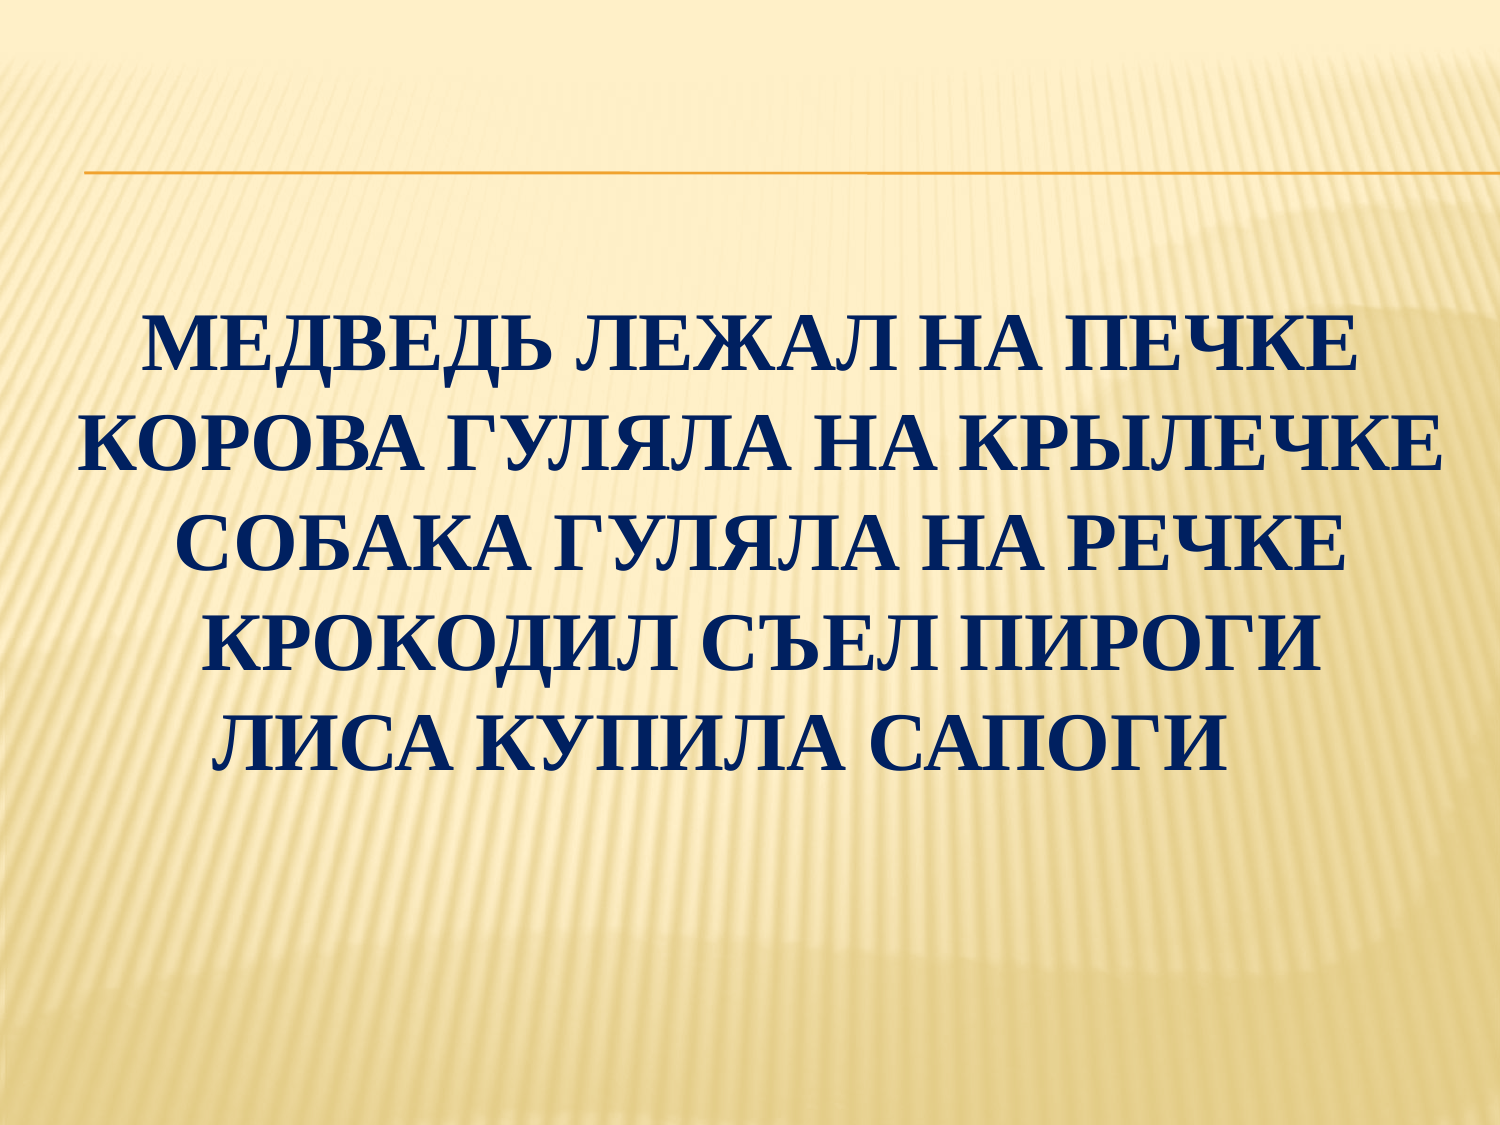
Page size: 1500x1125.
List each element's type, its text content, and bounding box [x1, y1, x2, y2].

title Медведь лежал на печке Корова гуляла на крылечке собака гуляла на речке крокодил съел пироги Лиса купила сапоги [49, 75, 1475, 1000]
